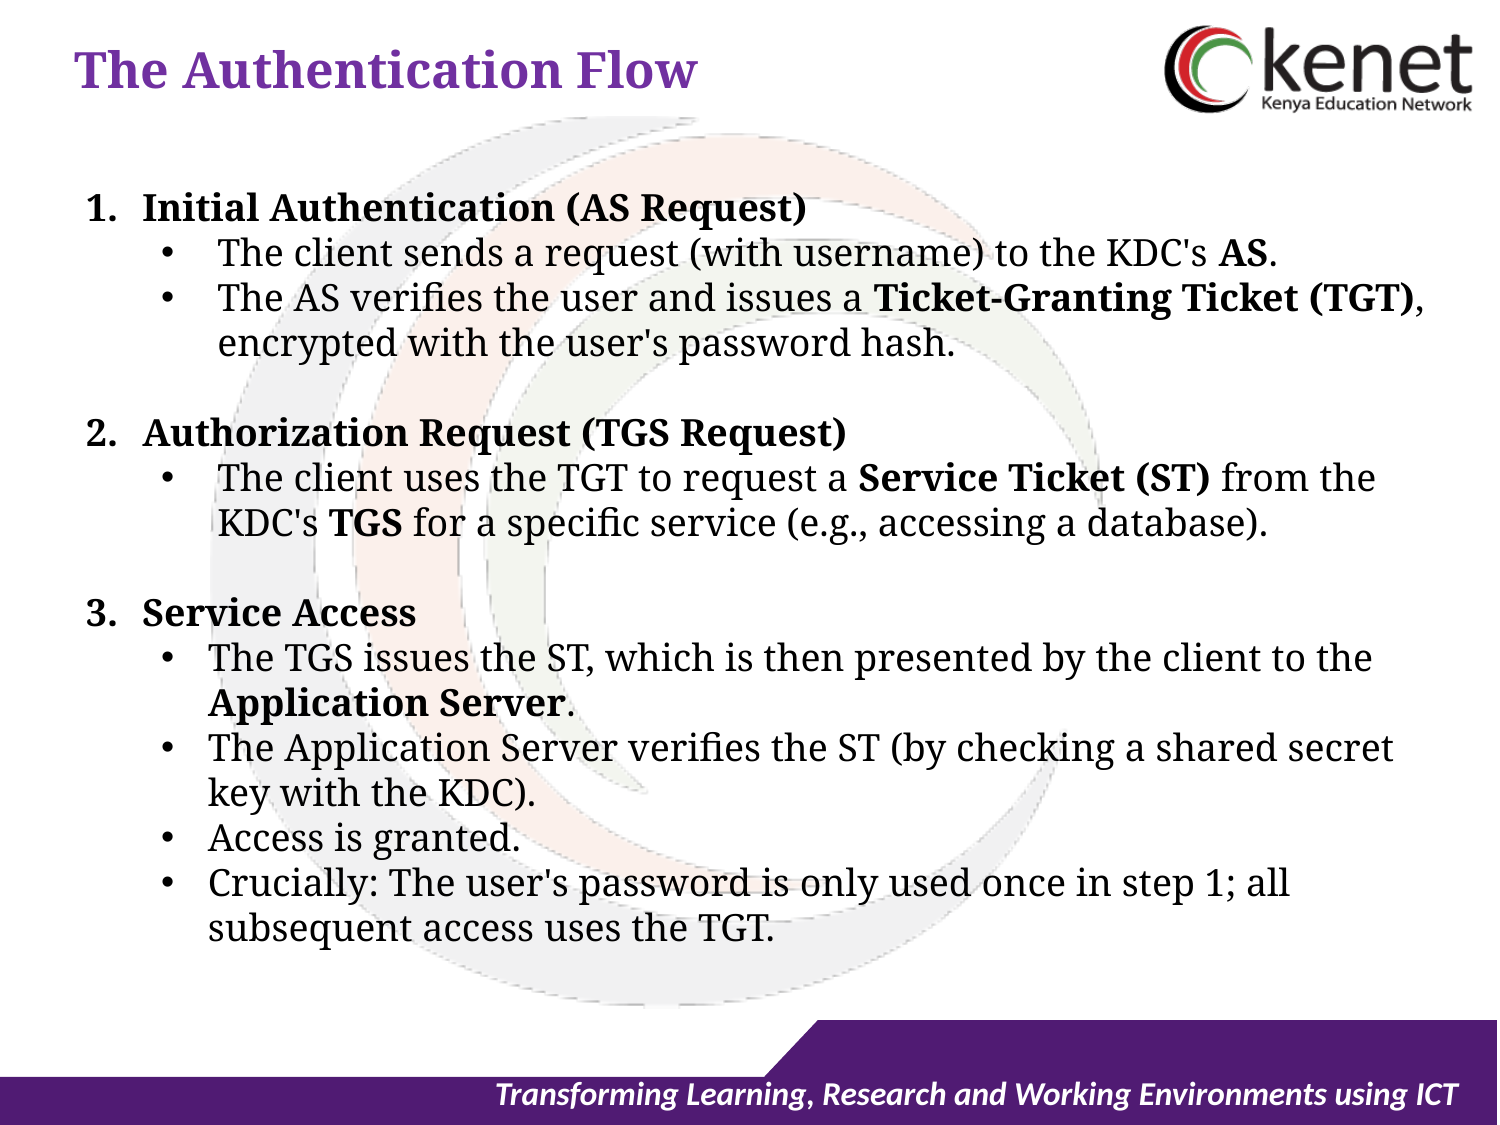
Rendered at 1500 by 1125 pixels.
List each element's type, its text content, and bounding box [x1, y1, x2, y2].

text_box The Authentication Flow [59, 31, 1072, 106]
text_box [775, 1020, 1497, 1125]
picture [210, 116, 1107, 1009]
text_box Initial Authentication (AS Request) The client sends a request (with username) to the KDC's AS. The AS verifies the user and issues a Ticket-Granting Ticket (TGT), encrypted with the user's password hash. Authorization Request (TGS Request) The client uses the TGT to request a Service Ticket (ST) from the KDC's TGS for a specific service (e.g., accessing a database). Service Access The TGS issues the ST, which is then presented by the client to the Application Server. The Application Server verifies the ST (by checking a shared secret key with the KDC). Access is granted. Crucially: The user's password is only used once in step 1; all subsequent access uses the TGT. [1111, 176, 1443, 956]
text_box Initial Authentication (AS Request) The client sends a request (with username) to the KDC's AS. The AS verifies the user and issues a Ticket-Granting Ticket (TGT), encrypted with the user's password hash. Authorization Request (TGS Request) The client uses the TGT to request a Service Ticket (ST) from the KDC's TGS for a specific service (e.g., accessing a database). Service Access The TGS issues the ST, which is then presented by the client to the Application Server. The Application Server verifies the ST (by checking a shared secret key with the KDC). Access is granted. Crucially: The user's password is only used once in step 1; all subsequent access uses the TGT. [71, 176, 205, 956]
picture [1163, 11, 1477, 117]
text_box Transforming Learning, Research and Working Environments using ICT [479, 1065, 1485, 1125]
text_box [0, 1076, 479, 1125]
